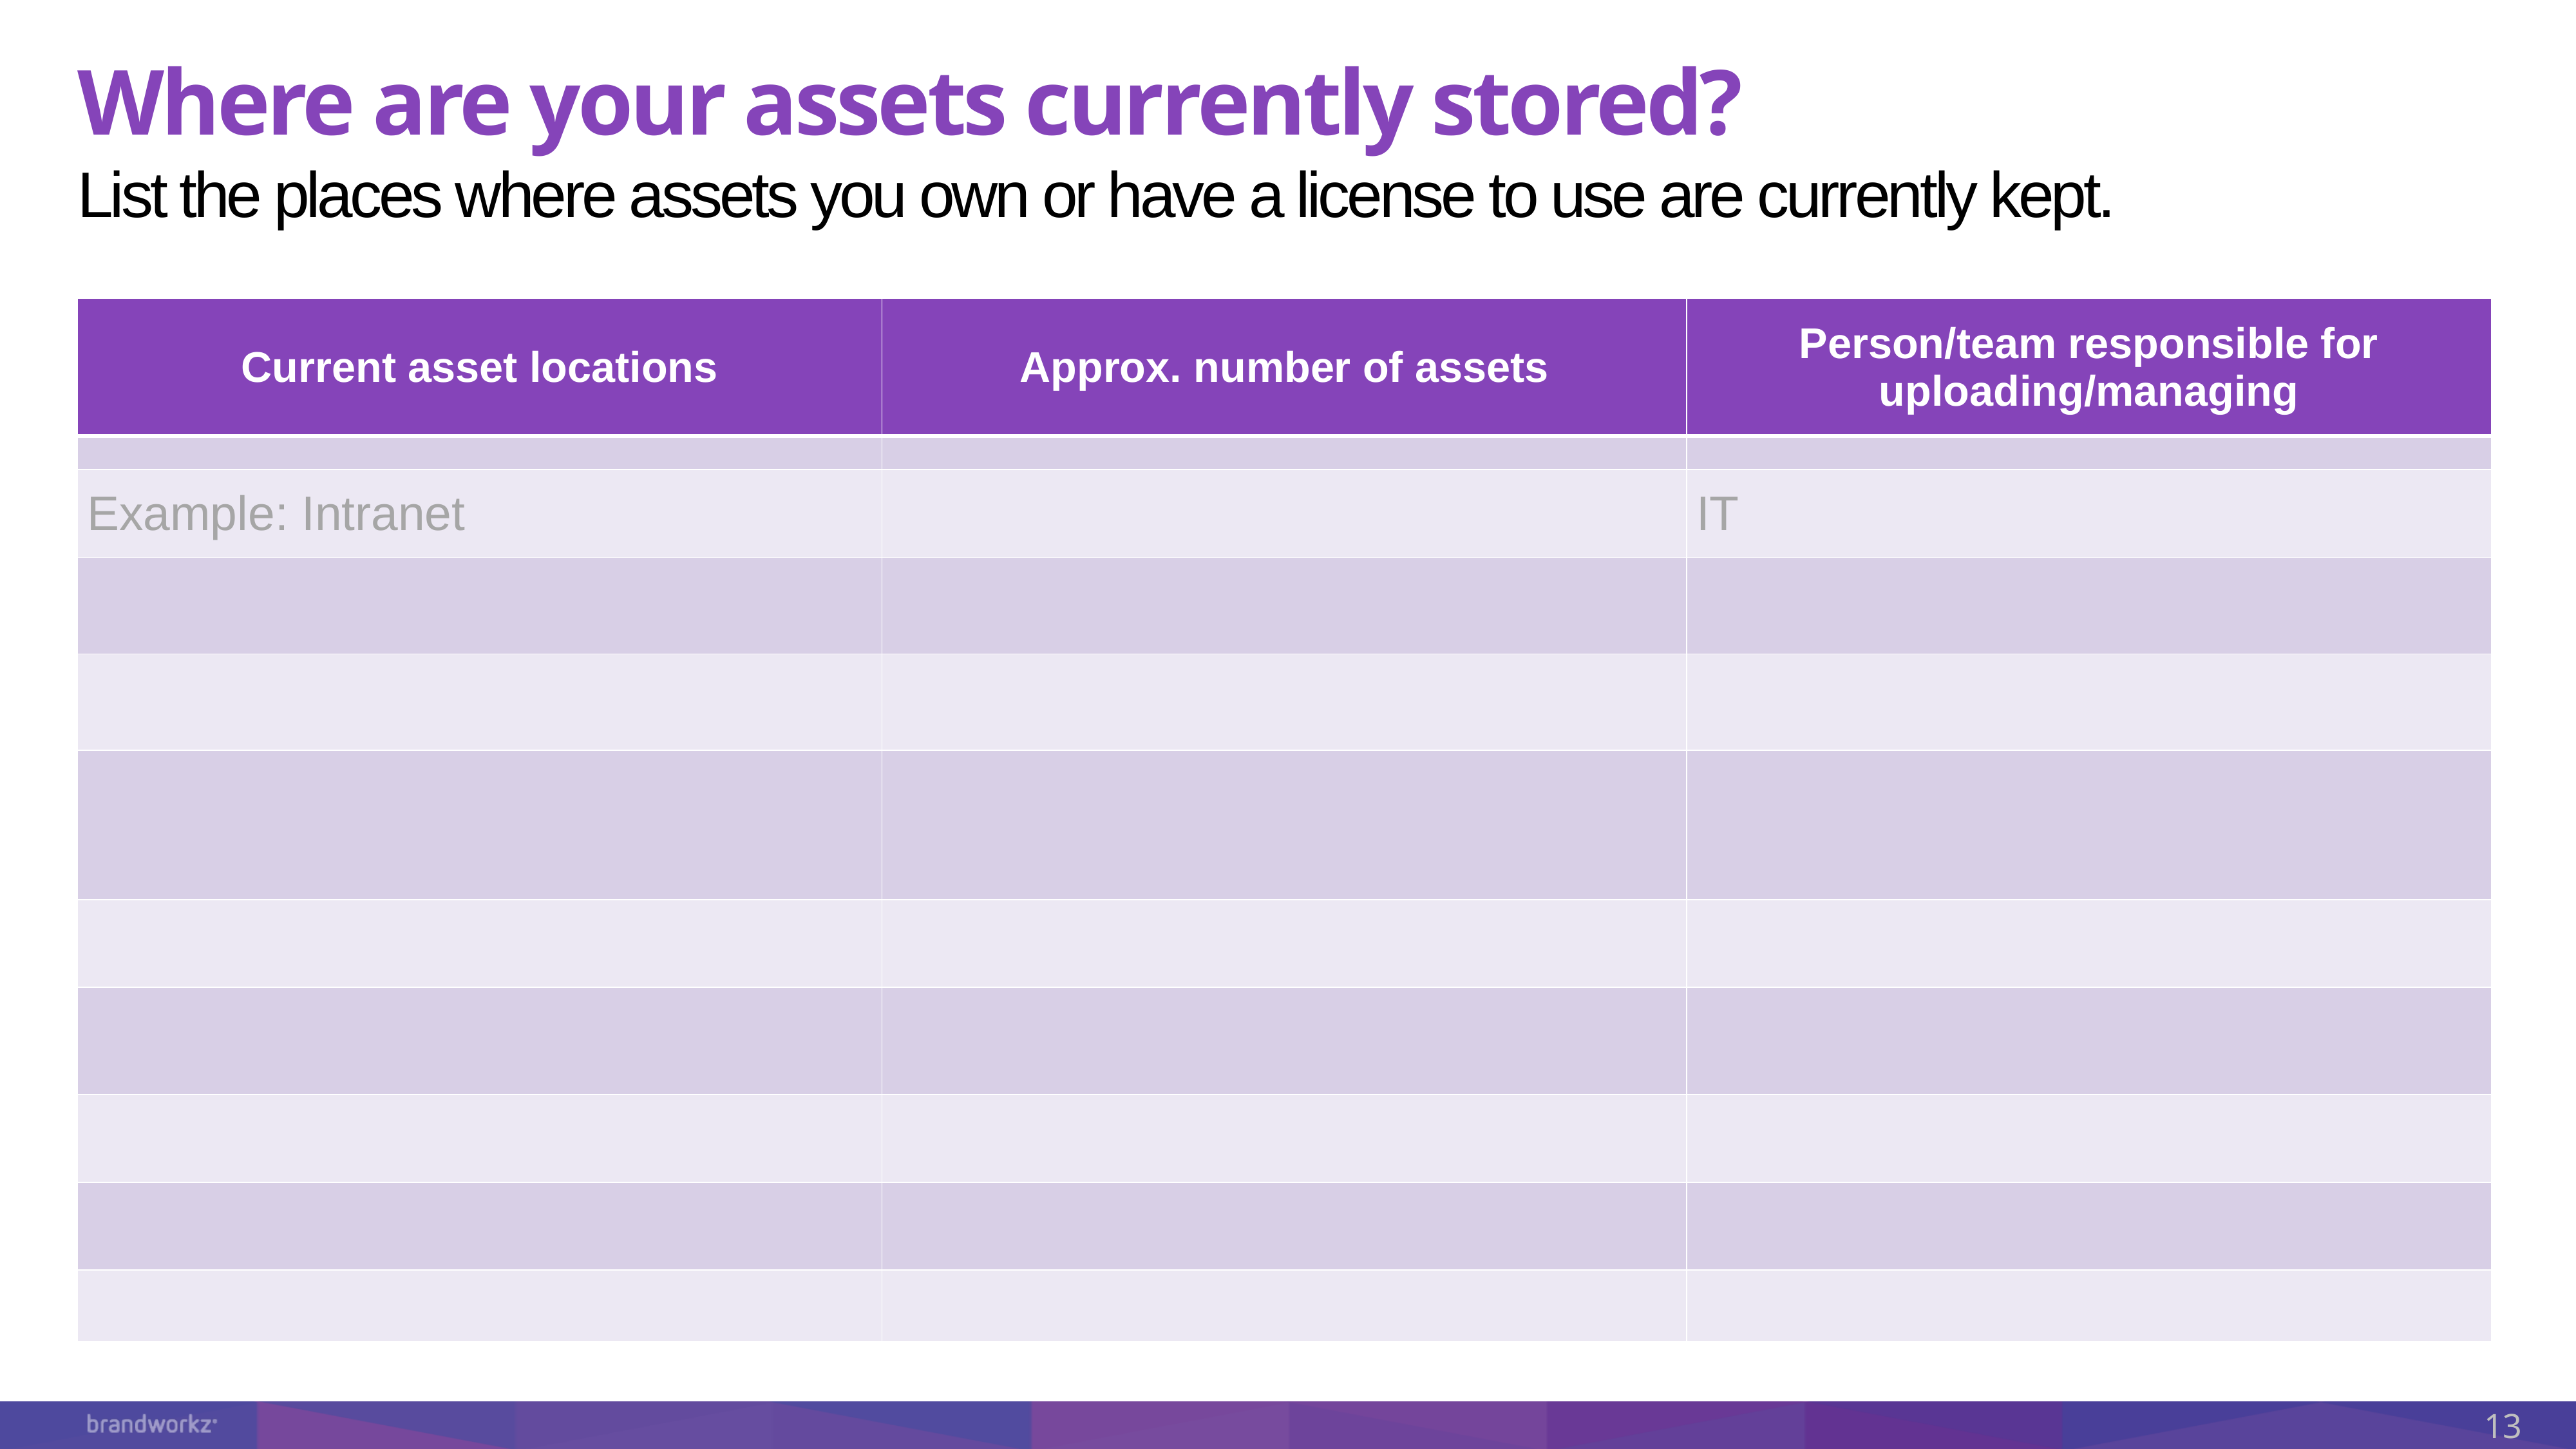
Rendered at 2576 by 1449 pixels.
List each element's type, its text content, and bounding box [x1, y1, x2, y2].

title Where are your assets currently stored? List the places where assets you own or have a license to use are currently kept. [77, 45, 2492, 272]
table_cell Example: Intranet [78, 470, 882, 557]
table_cell [882, 900, 1686, 987]
table_cell [1687, 1095, 2491, 1182]
table_cell [1687, 654, 2491, 750]
table_cell [1687, 900, 2491, 987]
picture [0, 1401, 2576, 1449]
table_cell [78, 558, 882, 654]
table_cell [882, 1095, 1686, 1182]
table_cell [882, 654, 1686, 750]
table_cell [882, 751, 1686, 899]
table_cell [882, 988, 1686, 1094]
table_cell [78, 988, 882, 1094]
table_cell [1687, 988, 2491, 1094]
table_cell [78, 1183, 882, 1269]
table_cell [78, 438, 882, 469]
table_cell [1687, 751, 2491, 899]
table_cell [1687, 558, 2491, 654]
table_cell [882, 1271, 1686, 1341]
table_cell [78, 900, 882, 987]
table_cell [882, 438, 1686, 469]
table_cell [882, 470, 1686, 557]
table_header Person/team responsible for uploading/managing [1687, 299, 2491, 434]
table_cell [882, 558, 1686, 654]
table_cell [882, 1183, 1686, 1269]
table_cell IT [1687, 470, 2491, 557]
table_header Current asset locations [78, 299, 882, 434]
table_header Approx. number of assets [882, 299, 1686, 434]
table_cell [1687, 1271, 2491, 1341]
table_cell [78, 1271, 882, 1341]
table_cell [1687, 1183, 2491, 1269]
table_cell [78, 654, 882, 750]
table_cell [1687, 438, 2491, 469]
table_cell [78, 1095, 882, 1182]
table_cell [78, 751, 882, 899]
